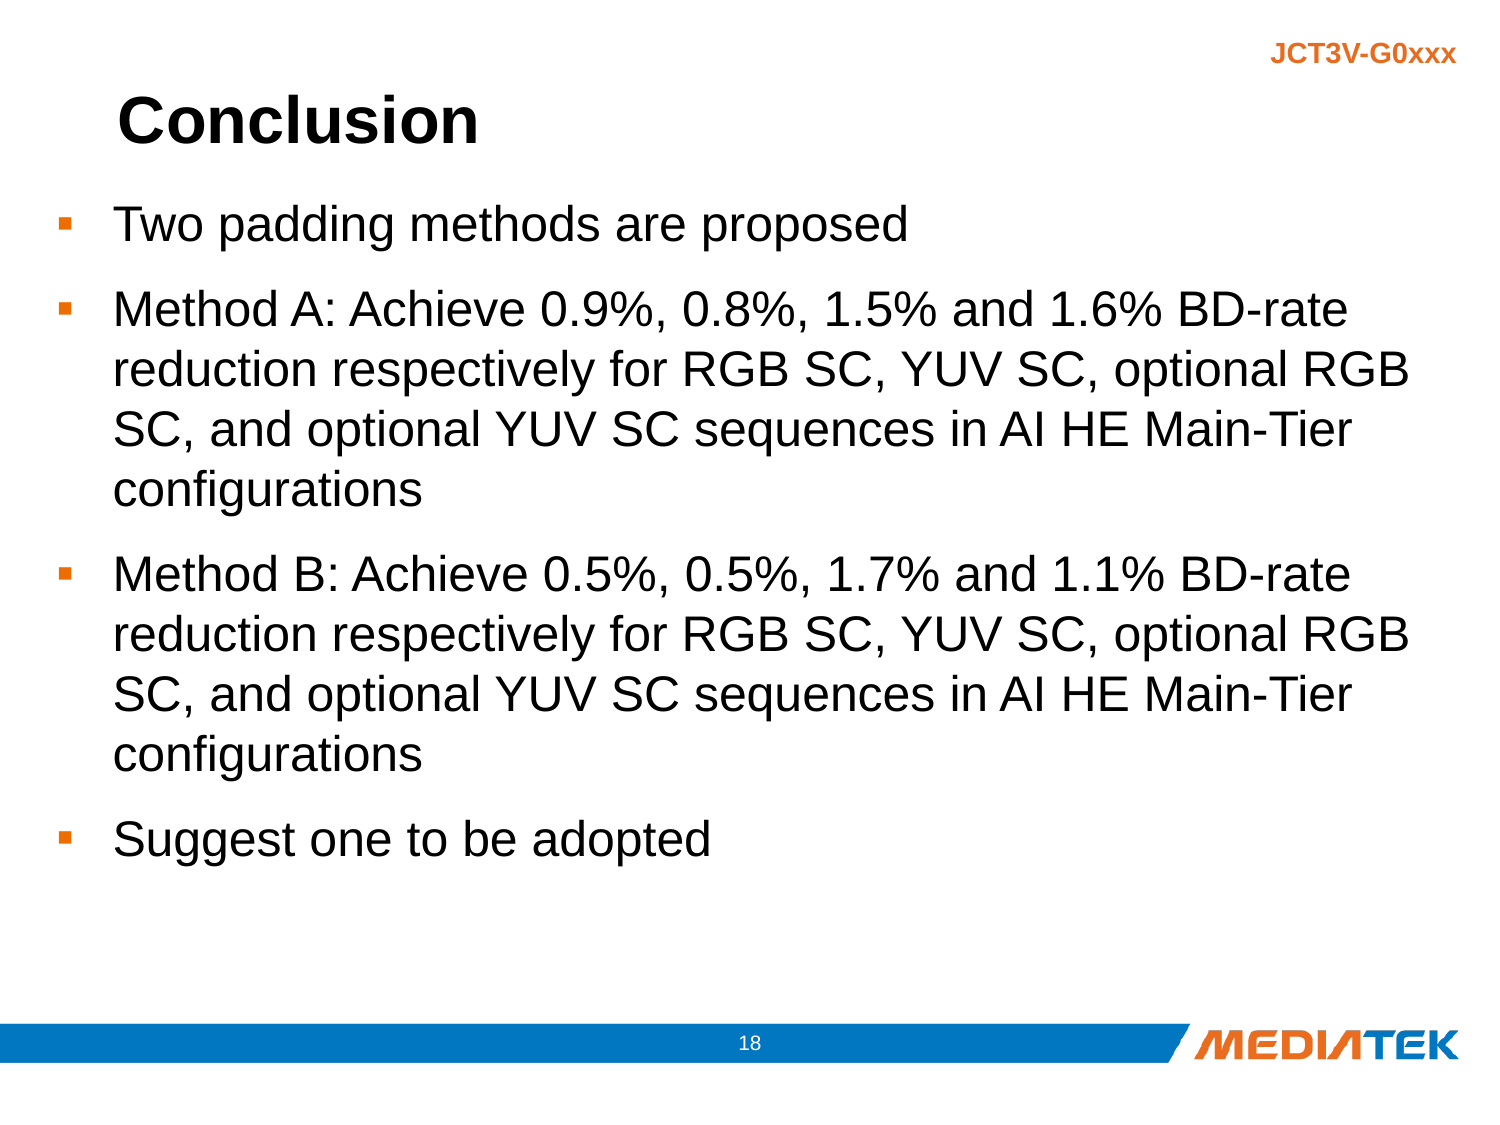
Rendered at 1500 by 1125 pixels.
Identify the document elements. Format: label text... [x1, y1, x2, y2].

picture [0, 1023, 711, 1063]
slide_number 17 [711, 1022, 789, 1090]
picture [789, 1023, 1459, 1063]
title Conclusion [102, 62, 1426, 172]
list Two padding methods are proposed Method A: Achieve 0.9%, 0.8%, 1.5% and 1.6% BD-rate reduction respectively for RGB SC, YUV SC, optional RGB SC, and optional YUV SC sequences in AI HE Main-Tier configurations Method B: Achieve 0.5%, 0.5%, 1.7% and 1.1% BD-rate reduction respectively for RGB SC, YUV SC, optional RGB SC, and optional YUV SC sequences in AI HE Main-Tier configurations Suggest one to be adopted [41, 184, 1459, 998]
